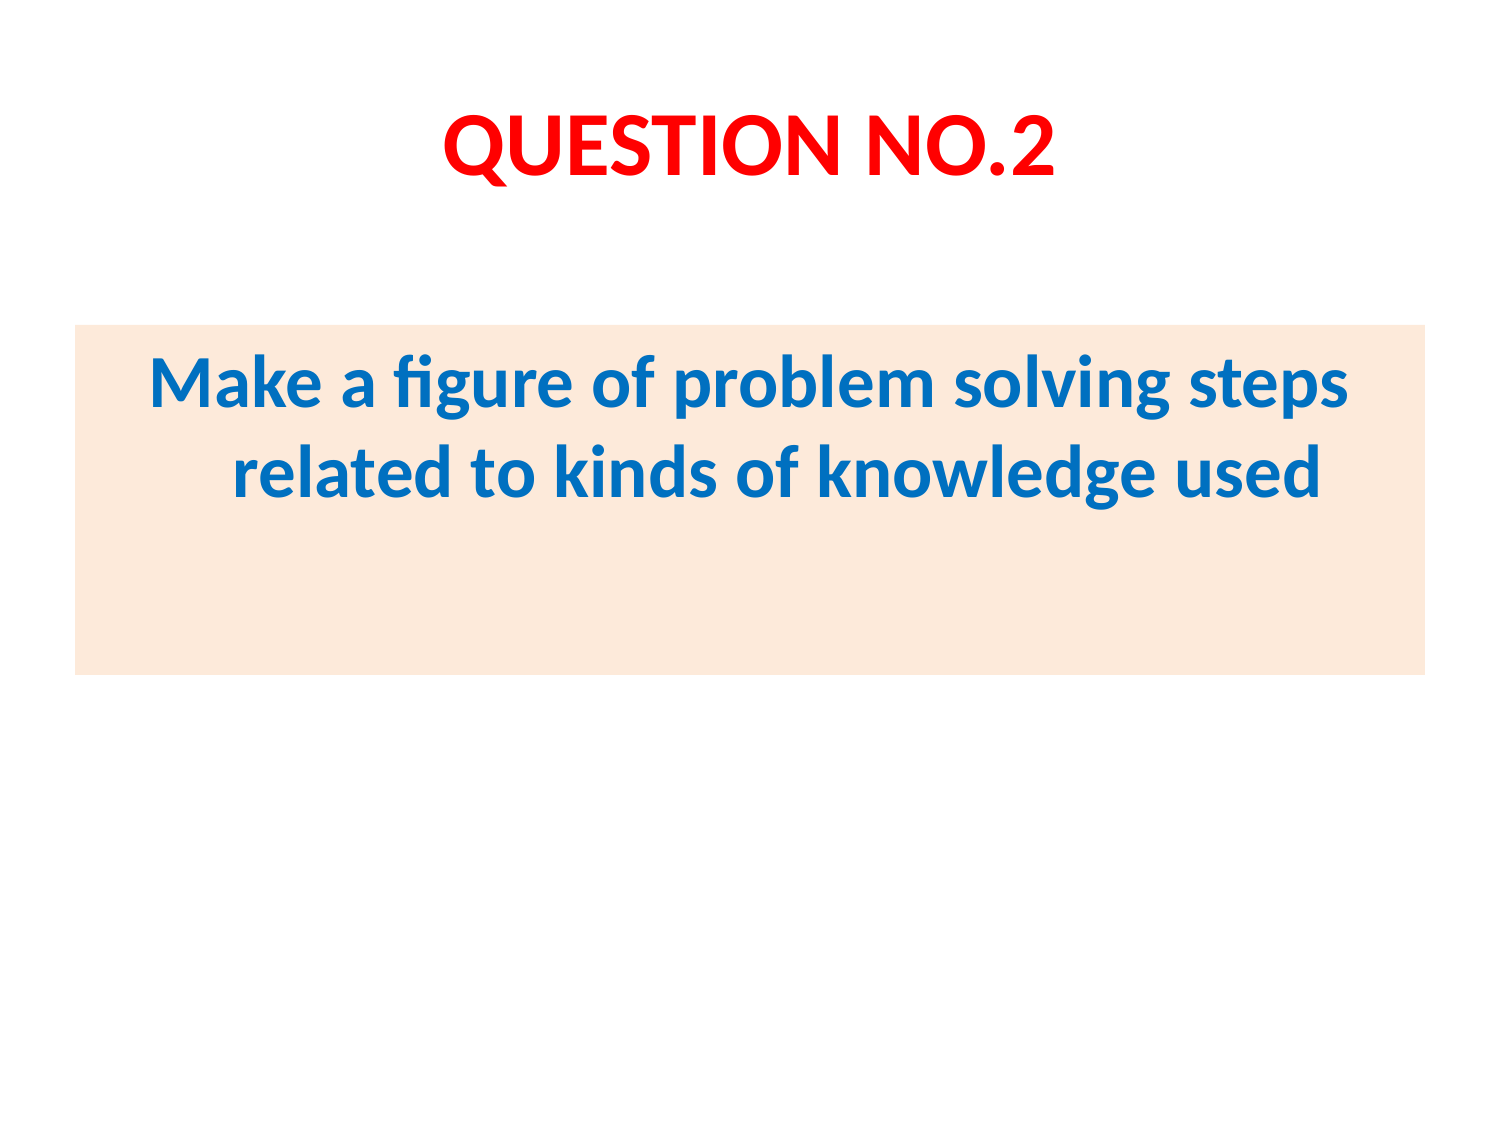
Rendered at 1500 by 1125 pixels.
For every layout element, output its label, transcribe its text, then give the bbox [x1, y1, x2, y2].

title QUESTION NO.2 [74, 44, 1426, 233]
list Make a figure of problem solving steps related to kinds of knowledge used [74, 324, 1426, 676]
